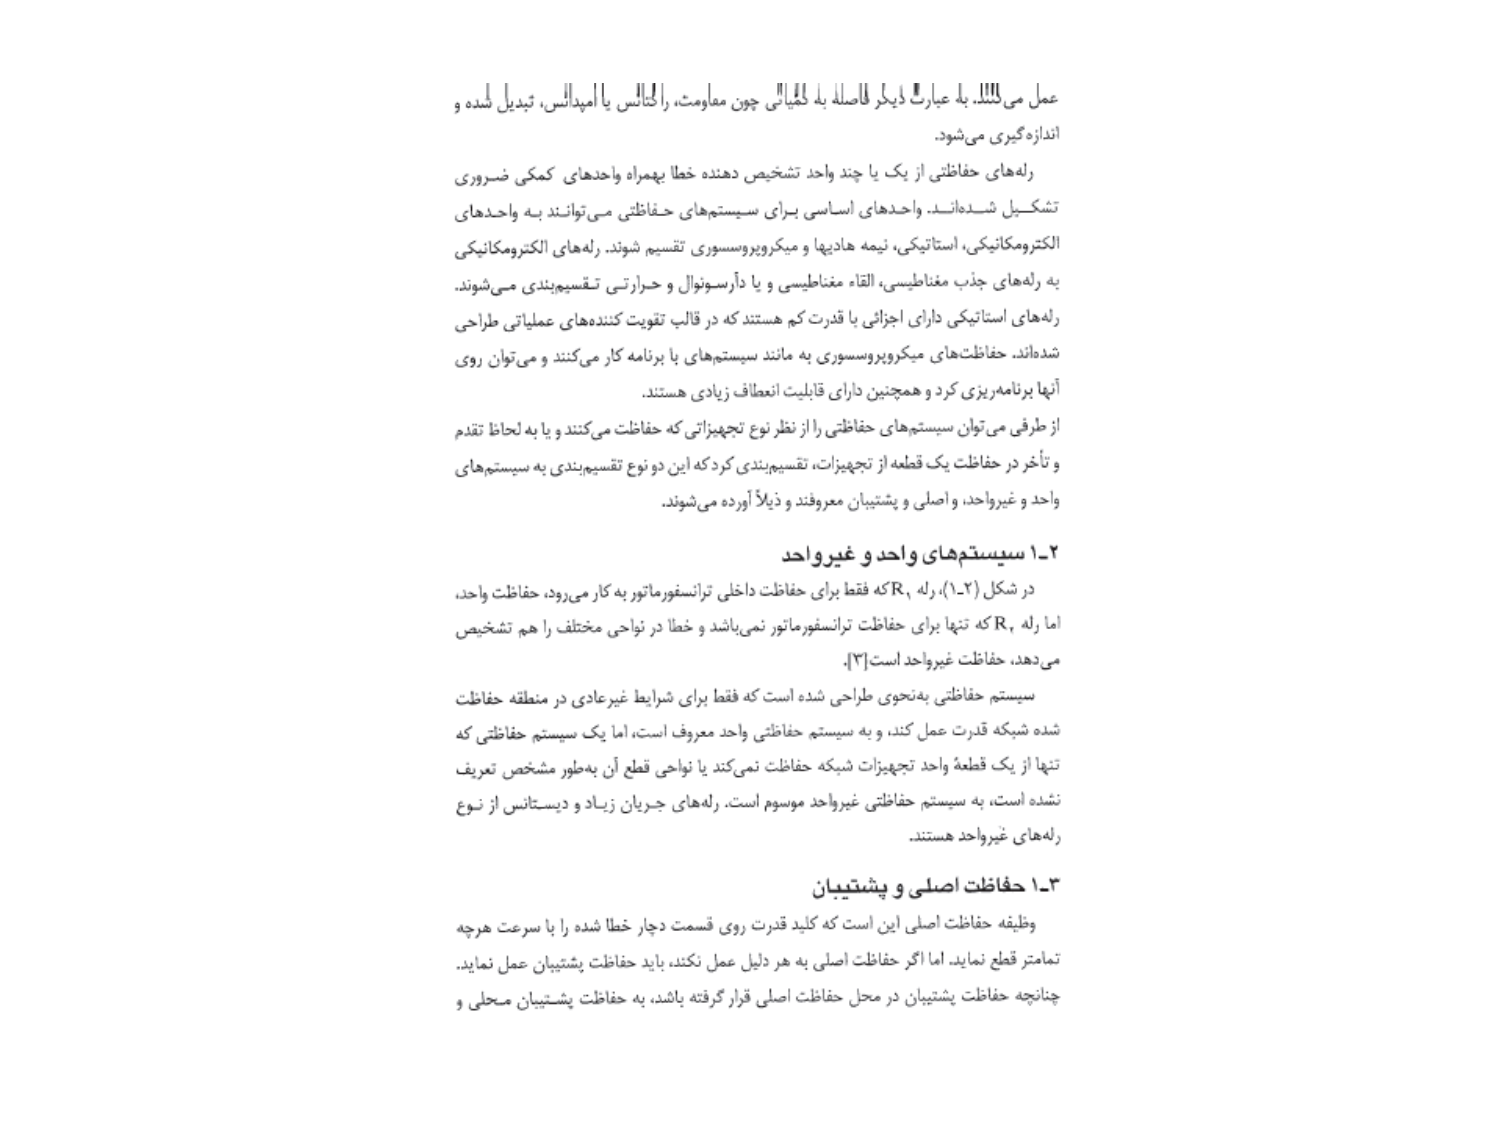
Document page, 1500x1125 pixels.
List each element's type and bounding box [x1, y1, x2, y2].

picture [435, 83, 1065, 1042]
